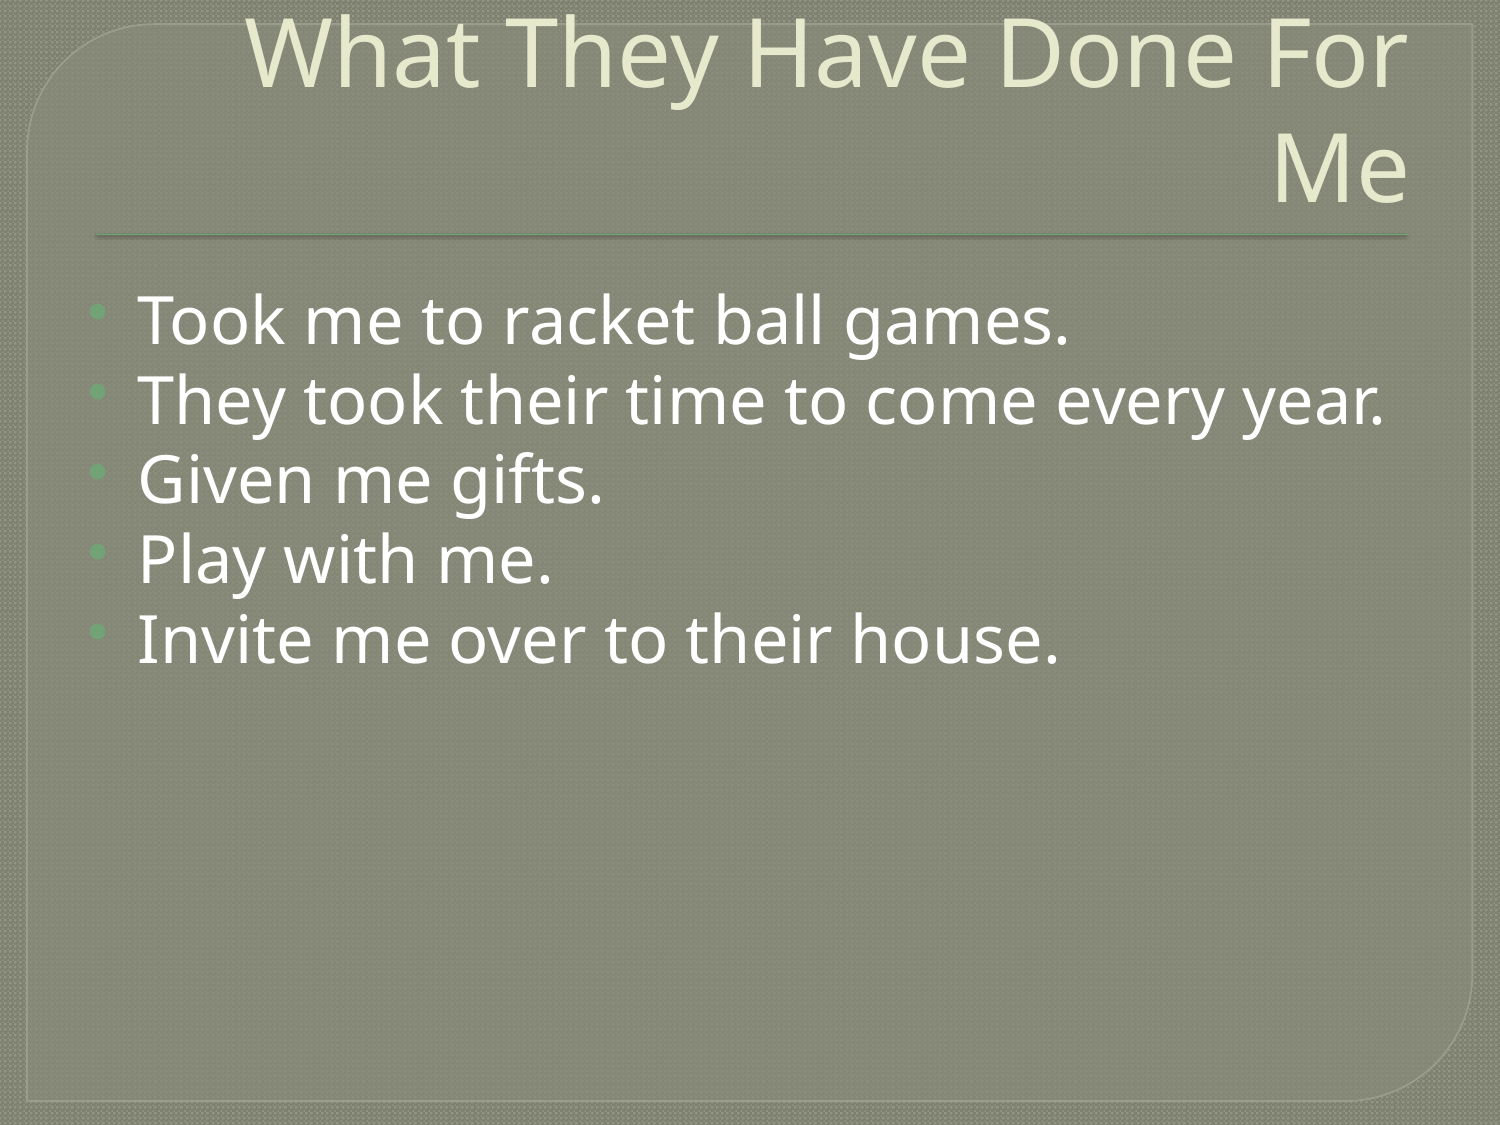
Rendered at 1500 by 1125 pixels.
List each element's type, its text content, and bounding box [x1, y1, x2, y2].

list Took me to racket ball games. They took their time to come every year. Given me gifts. Play with me. Invite me over to their house. [75, 270, 1425, 1013]
title What They Have Done For Me [75, 41, 1425, 230]
